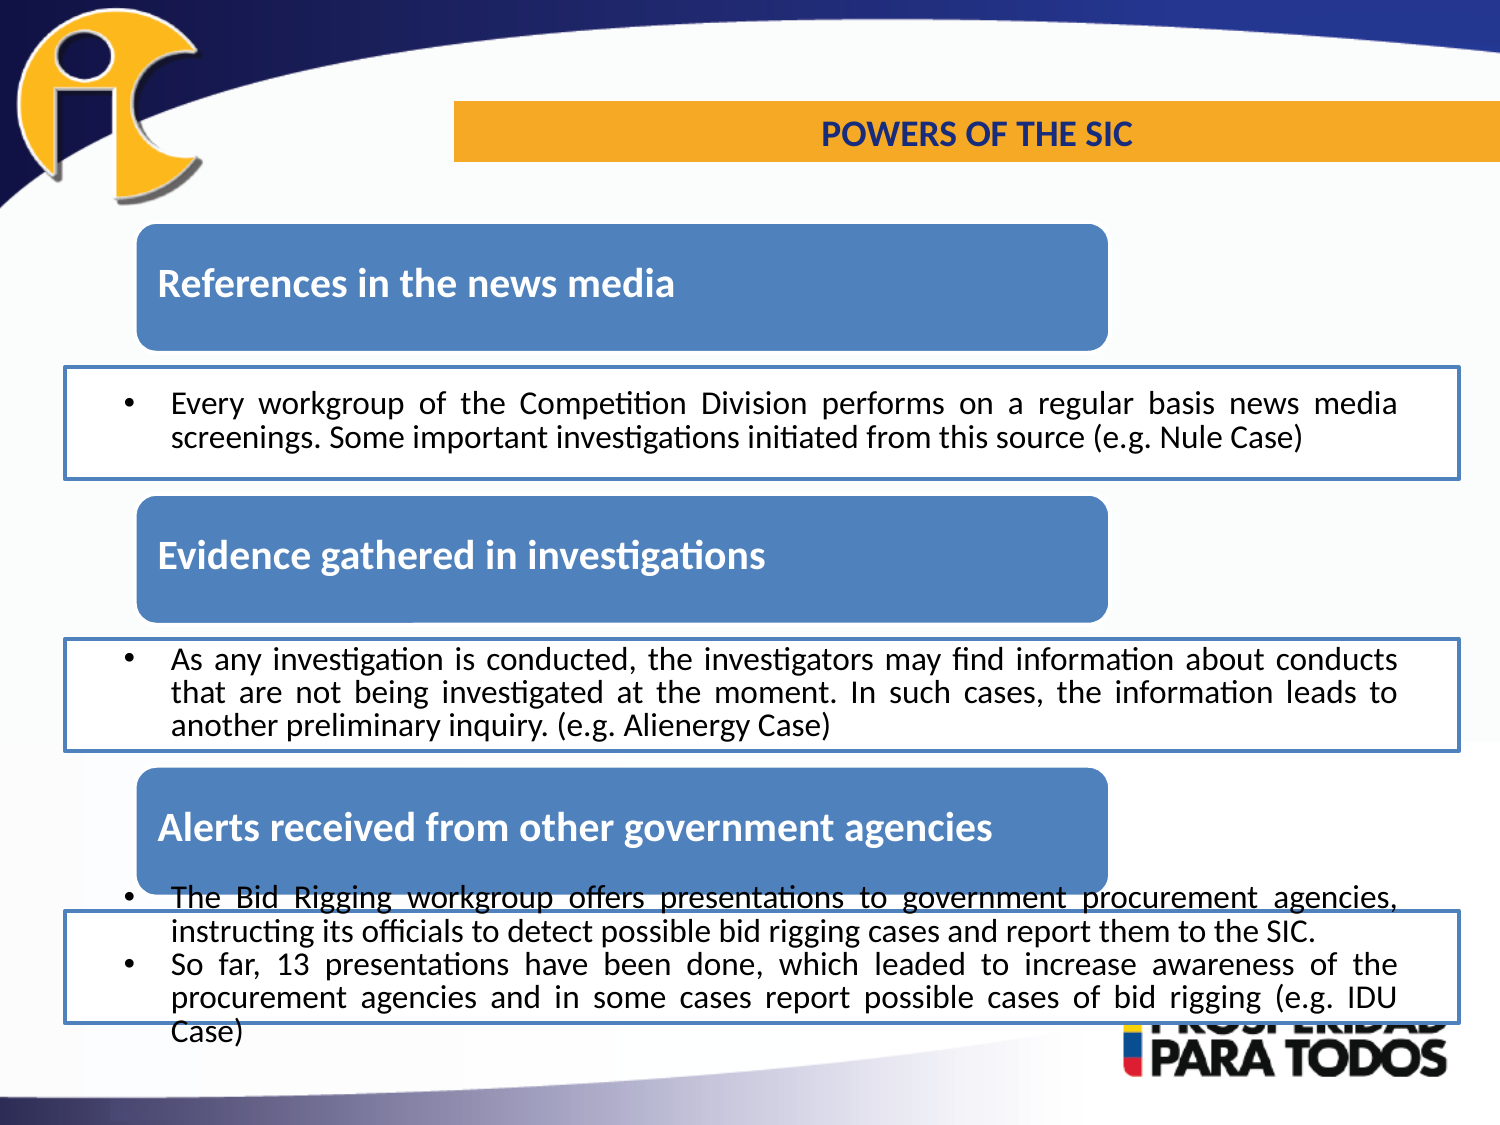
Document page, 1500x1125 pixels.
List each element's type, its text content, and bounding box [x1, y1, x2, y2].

text_box POWERS OF THE SIC [454, 101, 1500, 162]
picture [0, 0, 1500, 1125]
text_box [64, 207, 1459, 1024]
